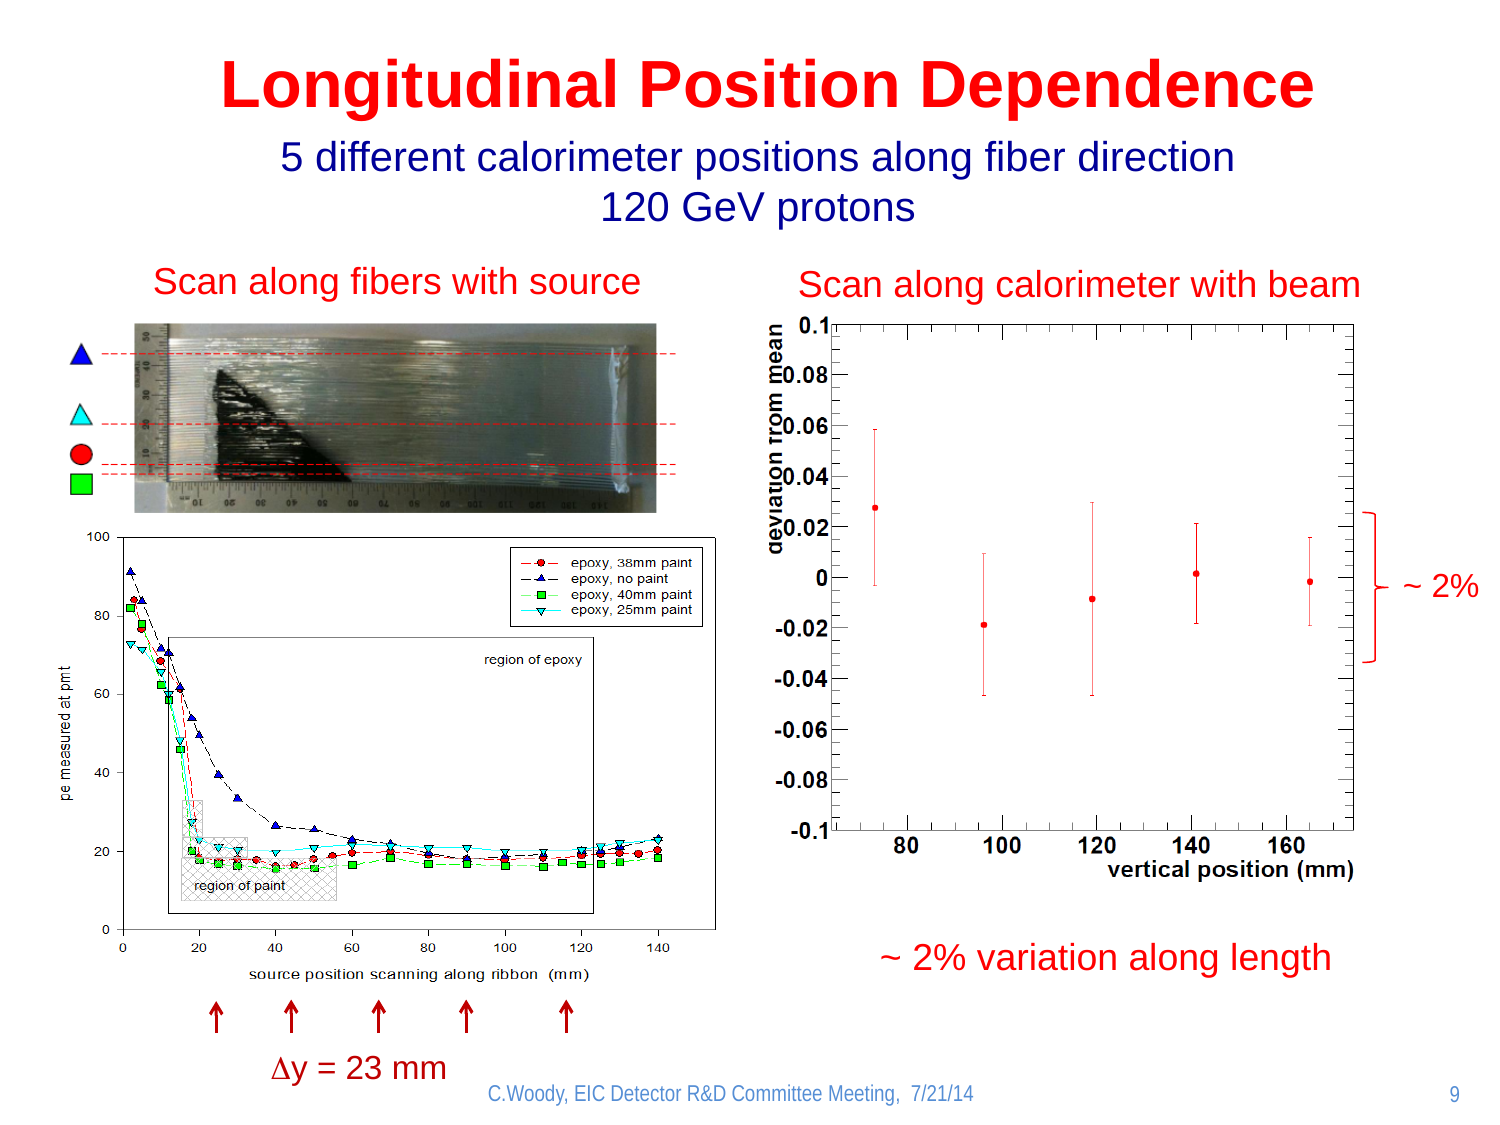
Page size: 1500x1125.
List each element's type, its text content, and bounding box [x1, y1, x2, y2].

text_box [1376, 584, 1388, 590]
title Longitudinal Position Dependence [150, 24, 1388, 138]
text_box ~ 2% [1388, 556, 1495, 612]
text_box 5 different calorimeter positions along fiber direction 120 GeV protons [265, 122, 1251, 237]
text_box Scan along calorimeter with beam [757, 252, 1402, 312]
picture [49, 299, 746, 987]
picture [769, 304, 1370, 888]
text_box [215, 999, 567, 1034]
text_box Scan along fibers with source [75, 249, 720, 310]
text_box ~ 2% variation along length [865, 925, 1348, 986]
text_box Dy = 23 mm [255, 1042, 463, 1094]
footer C.Woody, EIC Detector R&D Committee Meeting, 7/21/14 [450, 1072, 1013, 1113]
slide_number 9 [1125, 1074, 1475, 1113]
